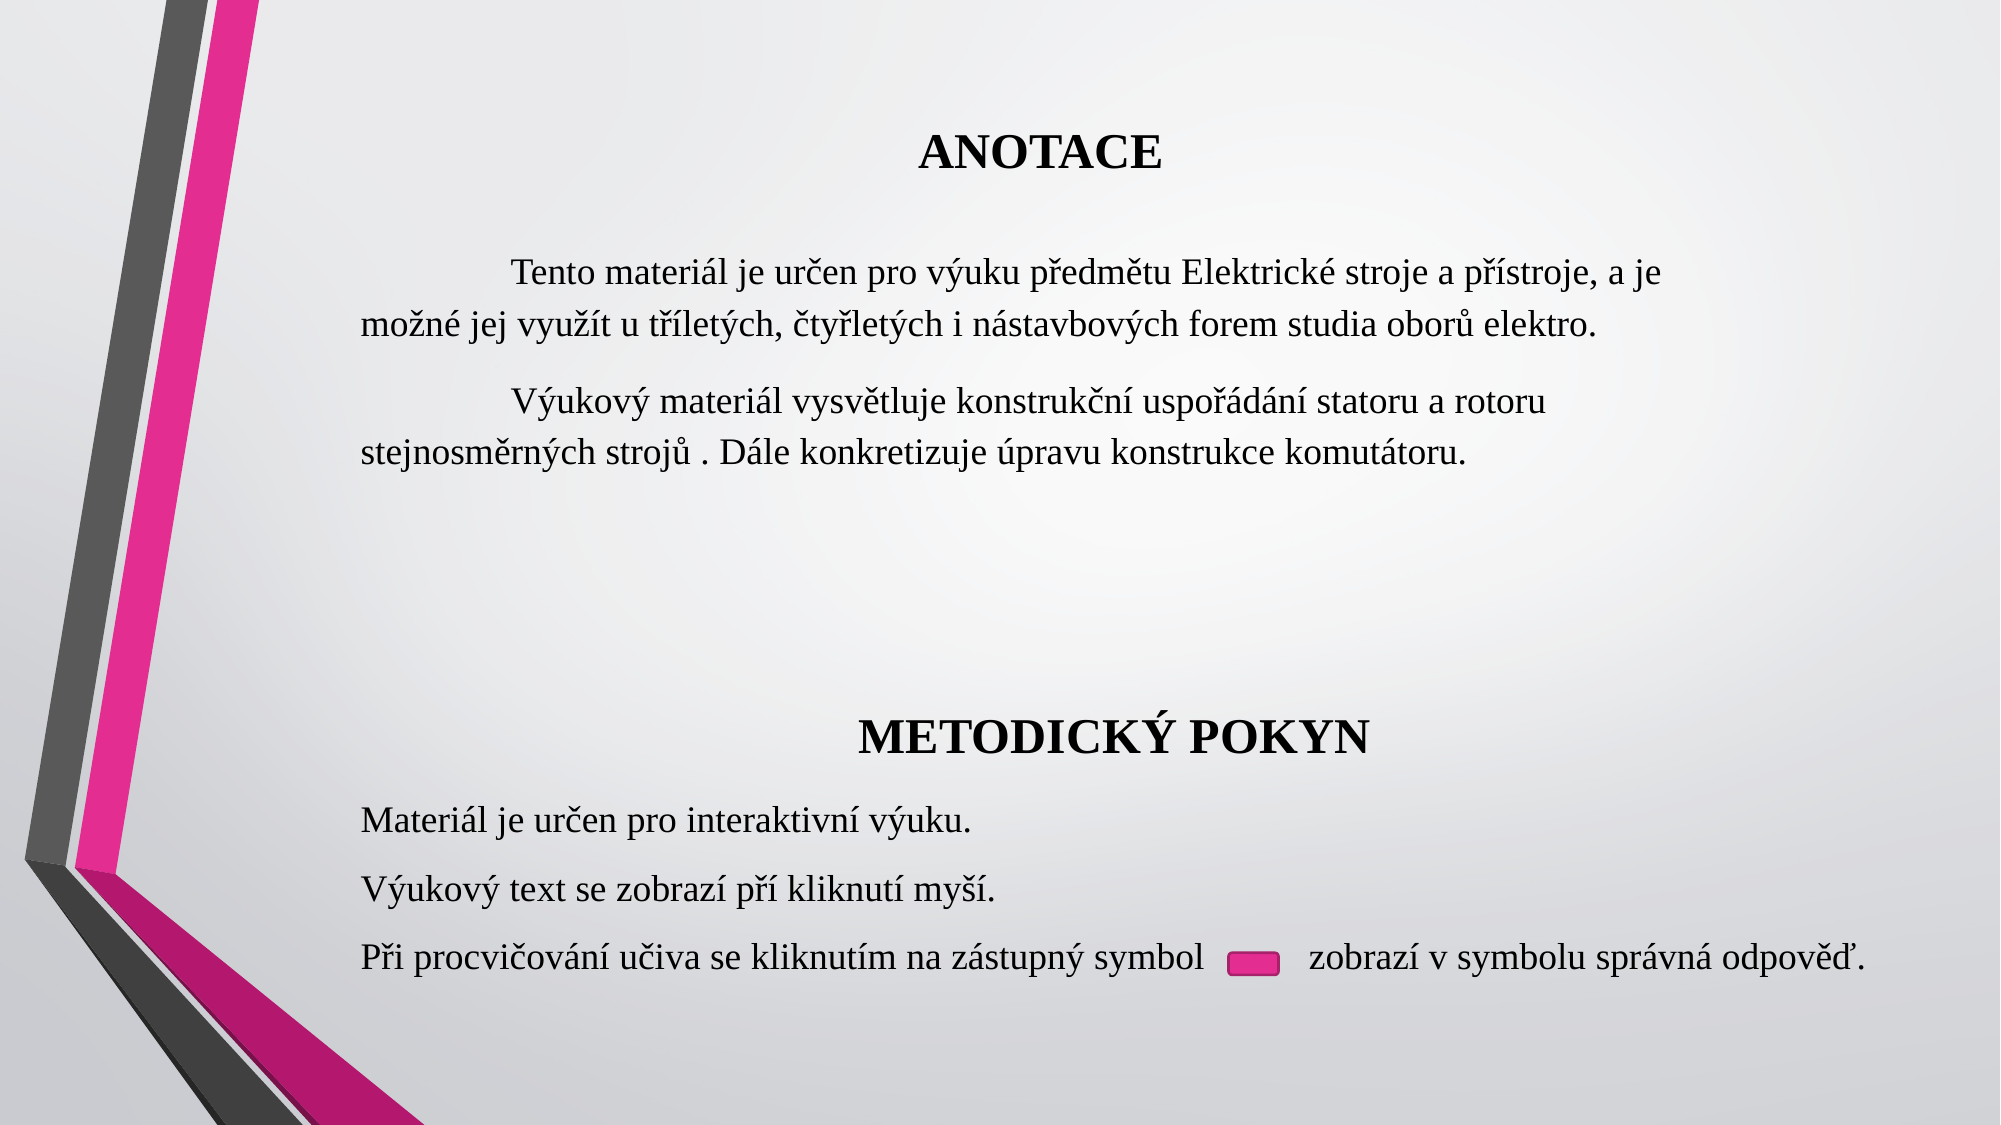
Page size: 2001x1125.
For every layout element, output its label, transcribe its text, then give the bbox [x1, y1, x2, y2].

text_box Tento materiál je určen pro výuku předmětu Elektrické stroje a přístroje, a je možné jej využít u tříletých, čtyřletých i nástavbových forem studia oborů elektro. Výukový materiál vysvětluje konstrukční uspořádání statoru a rotoru stejnosměrných strojů . Dále konkretizuje úpravu konstrukce komutátoru. [345, 233, 1760, 480]
text_box METODICKÝ POKYN Materiál je určen pro interaktivní výuku. Výukový text se zobrazí pří kliknutí myší. Při procvičování učiva se kliknutím na zástupný symbol zobrazí v symbolu správná odpověď. [345, 690, 1884, 985]
text_box [1227, 951, 1280, 977]
text_box ANOTACE [516, 105, 1567, 187]
